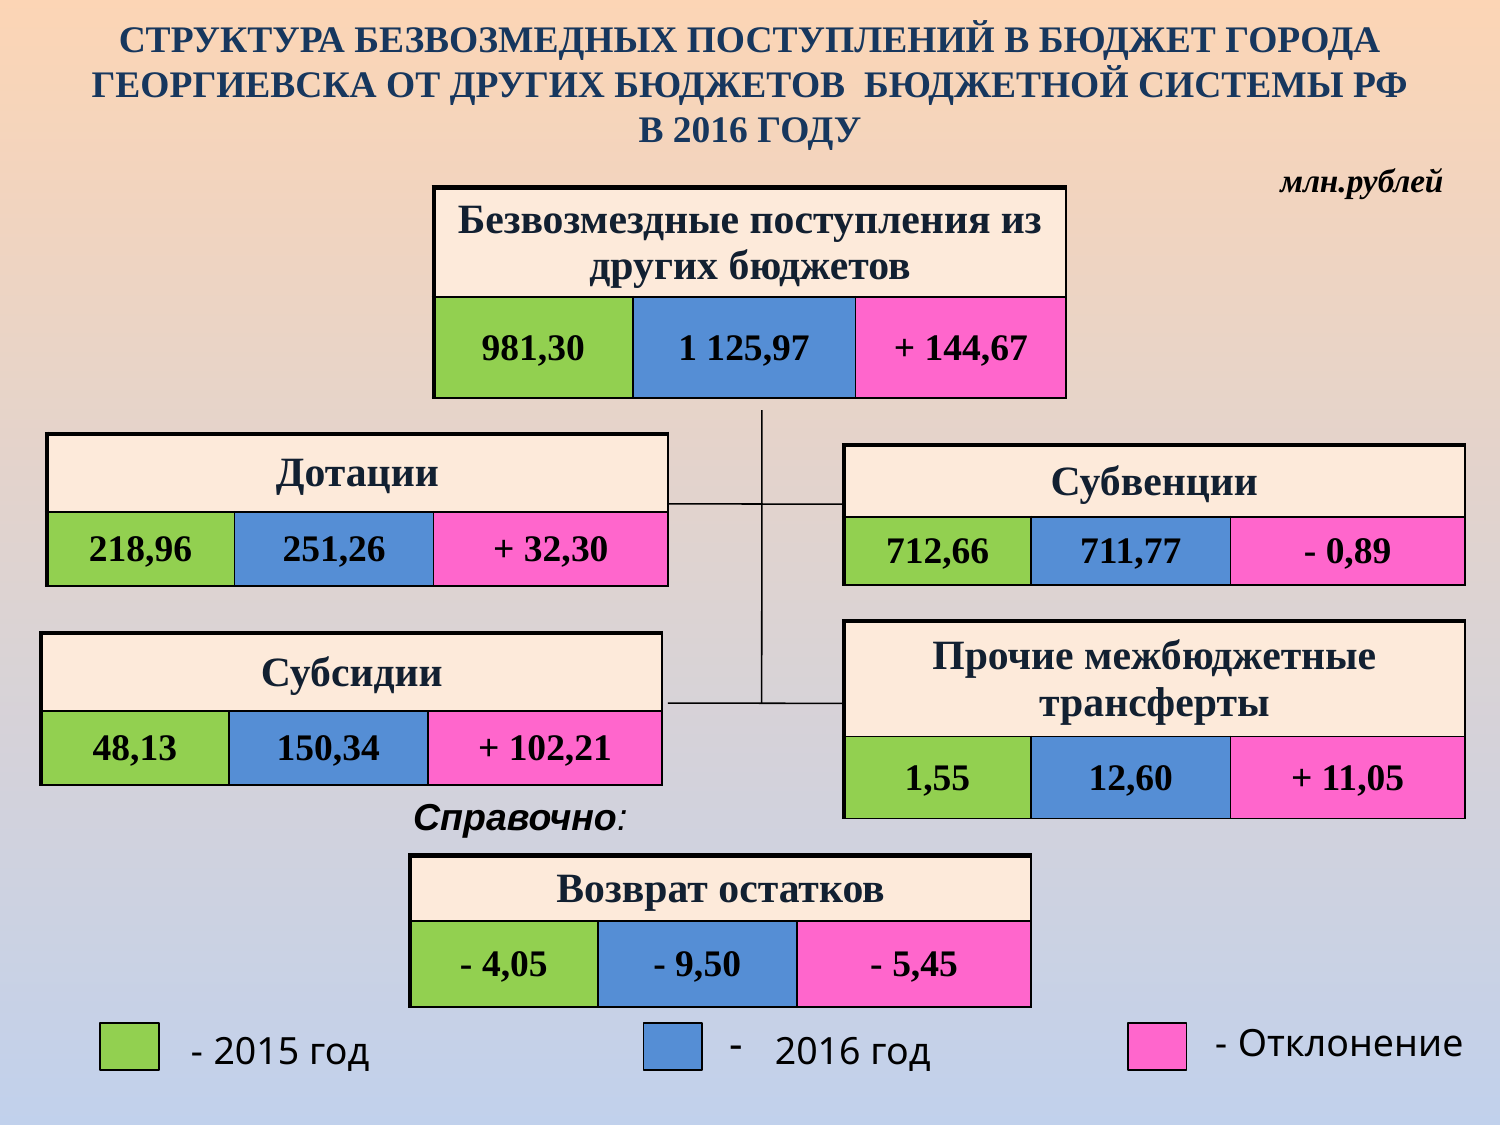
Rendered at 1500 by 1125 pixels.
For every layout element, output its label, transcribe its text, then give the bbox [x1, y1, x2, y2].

table_cell 251,26 [235, 513, 433, 585]
table_cell 48,13 [43, 712, 228, 784]
table_header Безвозмездные поступления из других бюджетов [436, 190, 1065, 296]
title СТРУКТУРА БЕЗВОЗМЕДНЫХ ПОСТУПЛЕНИЙ В БЮДЖЕТ ГОРОДА ГЕОРГИЕВСКА ОТ ДРУГИХ БЮДЖЕТОВ БЮДЖЕТНОЙ СИСТЕМЫ РФ В 2016 ГОДУ [0, 0, 1500, 165]
text_box [100, 1023, 159, 1070]
table_header Возврат остатков [412, 858, 1030, 920]
table_cell 981,30 [436, 298, 632, 397]
table_cell 712,66 [846, 518, 1030, 584]
table_header Субвенции [846, 447, 1464, 516]
table_cell 1 125,97 [634, 298, 855, 397]
table_cell - 4,05 [412, 922, 597, 1006]
table_cell 711,77 [1032, 518, 1230, 584]
text_box [668, 1023, 703, 1070]
table_cell 1,55 [846, 737, 1030, 818]
table_cell + 11,05 [1231, 737, 1464, 818]
text_box - Отклонение [1200, 1011, 1479, 1072]
table_header Прочие межбюджетные трансферты [846, 623, 1464, 736]
text_box Справочно: [398, 785, 809, 845]
table_cell - 9,50 [599, 922, 796, 1006]
table_cell - 0,89 [1231, 518, 1464, 584]
table_cell + 144,67 [856, 298, 1065, 397]
text_box млн.рублей [1265, 152, 1462, 207]
table_cell 218,96 [49, 513, 234, 585]
table_header Дотации [49, 436, 667, 511]
table_cell 150,34 [230, 712, 427, 784]
table_cell - 5,45 [798, 922, 1030, 1006]
table_header Субсидии [43, 635, 661, 710]
table_cell 12,60 [1032, 737, 1230, 818]
text_box [1127, 1023, 1187, 1070]
table_cell + 32,30 [434, 513, 667, 585]
table_cell + 102,21 [429, 712, 661, 784]
text_box 2016 год [714, 1019, 1117, 1080]
text_box - 2015 год [175, 1019, 668, 1080]
